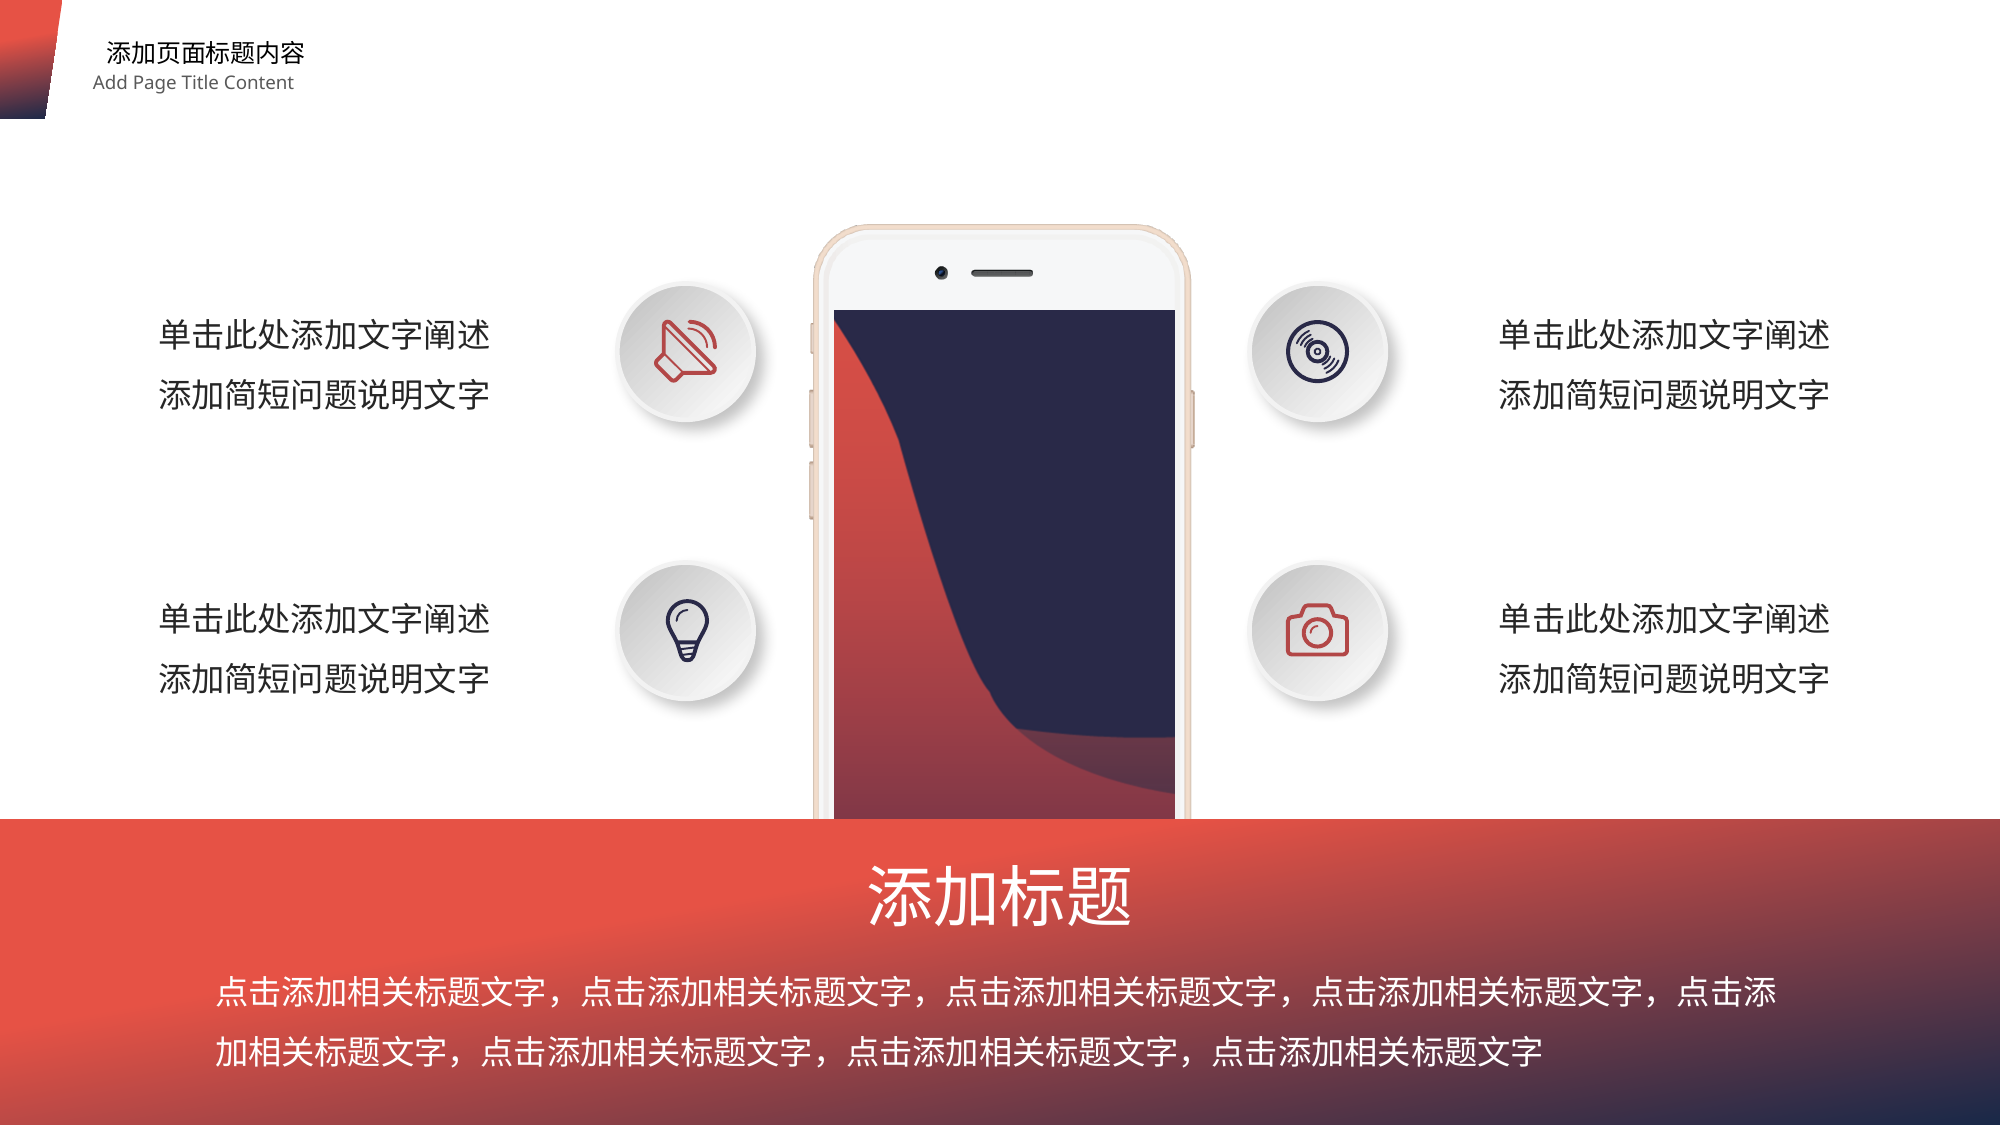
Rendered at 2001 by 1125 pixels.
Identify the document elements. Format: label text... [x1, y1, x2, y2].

text_box 单击此处添加文字阐述添加简短问题说明文字 [1484, 570, 1861, 706]
text_box 单击此处添加文字阐述添加简短问题说明文字 [143, 570, 520, 706]
text_box 点击添加相关标题文字，点击添加相关标题文字，点击添加相关标题文字，点击添加相关标题文字，点击添加相关标题文字，点击添加相关标题文字，点击添加相关标题文字，点击添加相关标题文字 [200, 943, 1800, 1079]
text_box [617, 562, 754, 699]
text_box 单击此处添加文字阐述添加简短问题说明文字 [143, 287, 520, 422]
text_box Add Page Title Content [78, 63, 309, 101]
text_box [617, 283, 754, 420]
text_box 单击此处添加文字阐述添加简短问题说明文字 [1484, 287, 1861, 422]
text_box [0, 819, 2000, 1125]
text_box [1249, 562, 1386, 699]
text_box [0, 0, 63, 119]
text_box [1249, 283, 1386, 420]
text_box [795, 221, 1205, 1005]
text_box 添加页面标题内容 [91, 30, 321, 76]
